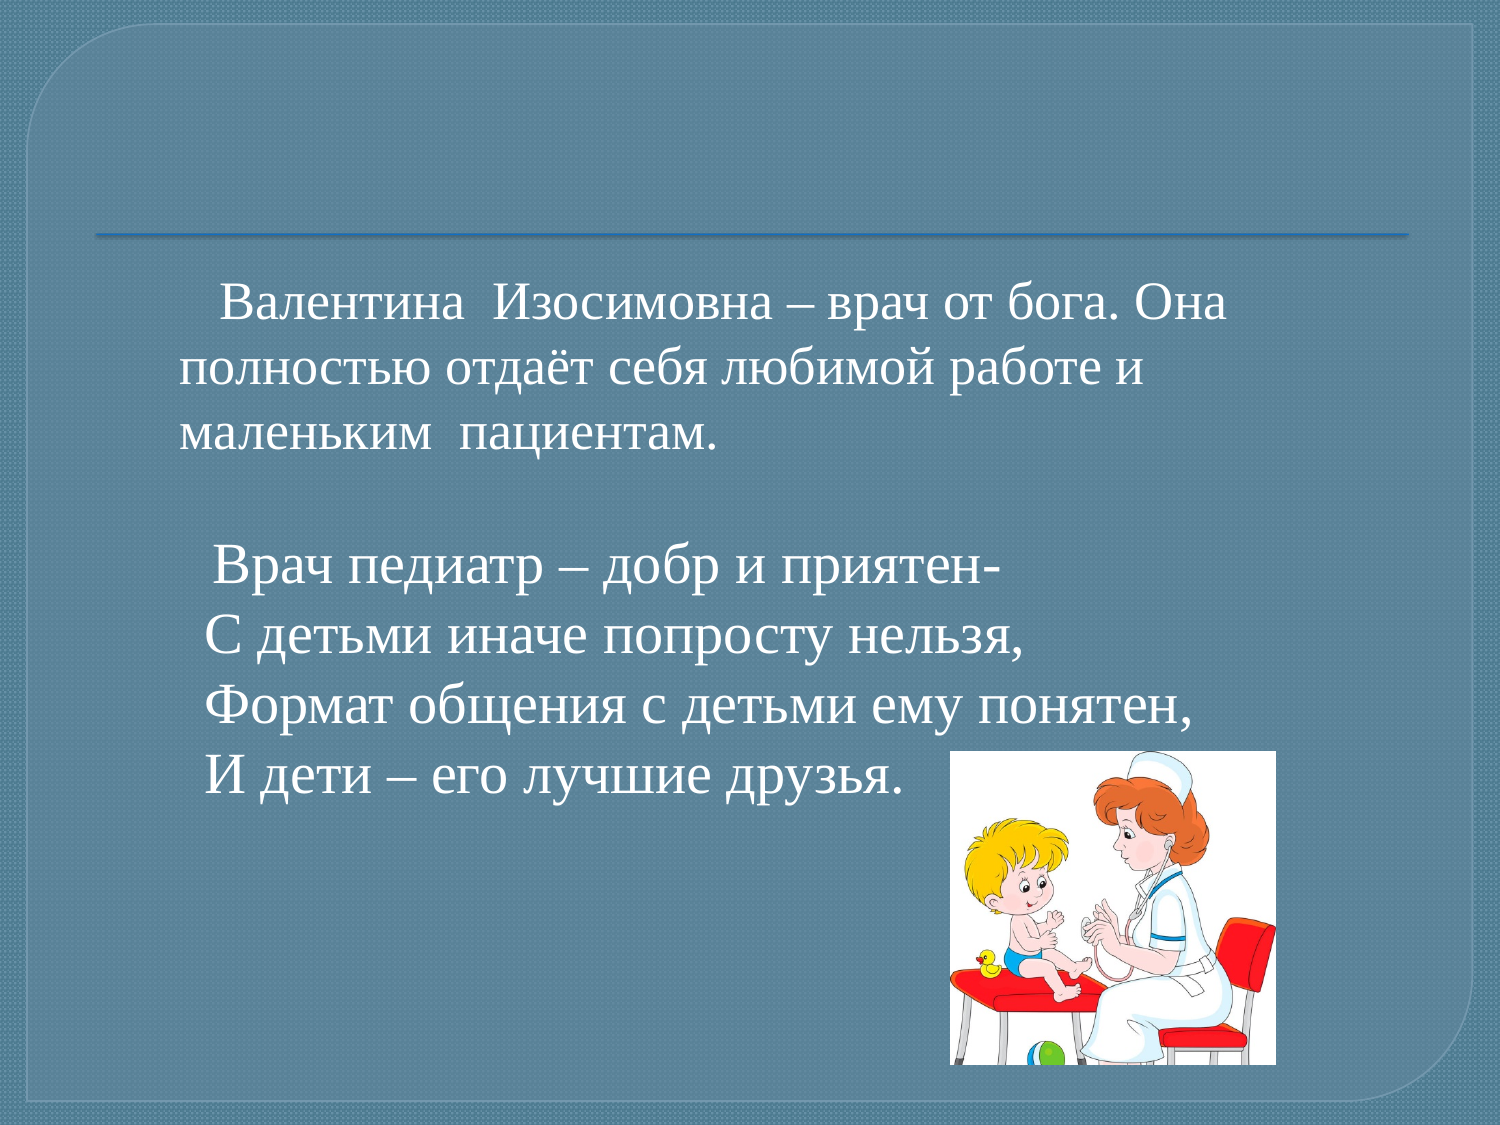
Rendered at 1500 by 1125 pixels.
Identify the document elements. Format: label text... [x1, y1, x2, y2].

list Валентина Изосимовна – врач от бога. Она полностью отдаёт себя любимой работе и маленьким пациентам. Врач педиатр – добр и приятен- С детьми иначе попросту нельзя, Формат общения с детьми ему понятен, И дети – его лучшие друзья. [117, 257, 1425, 1013]
picture [950, 751, 1276, 1065]
